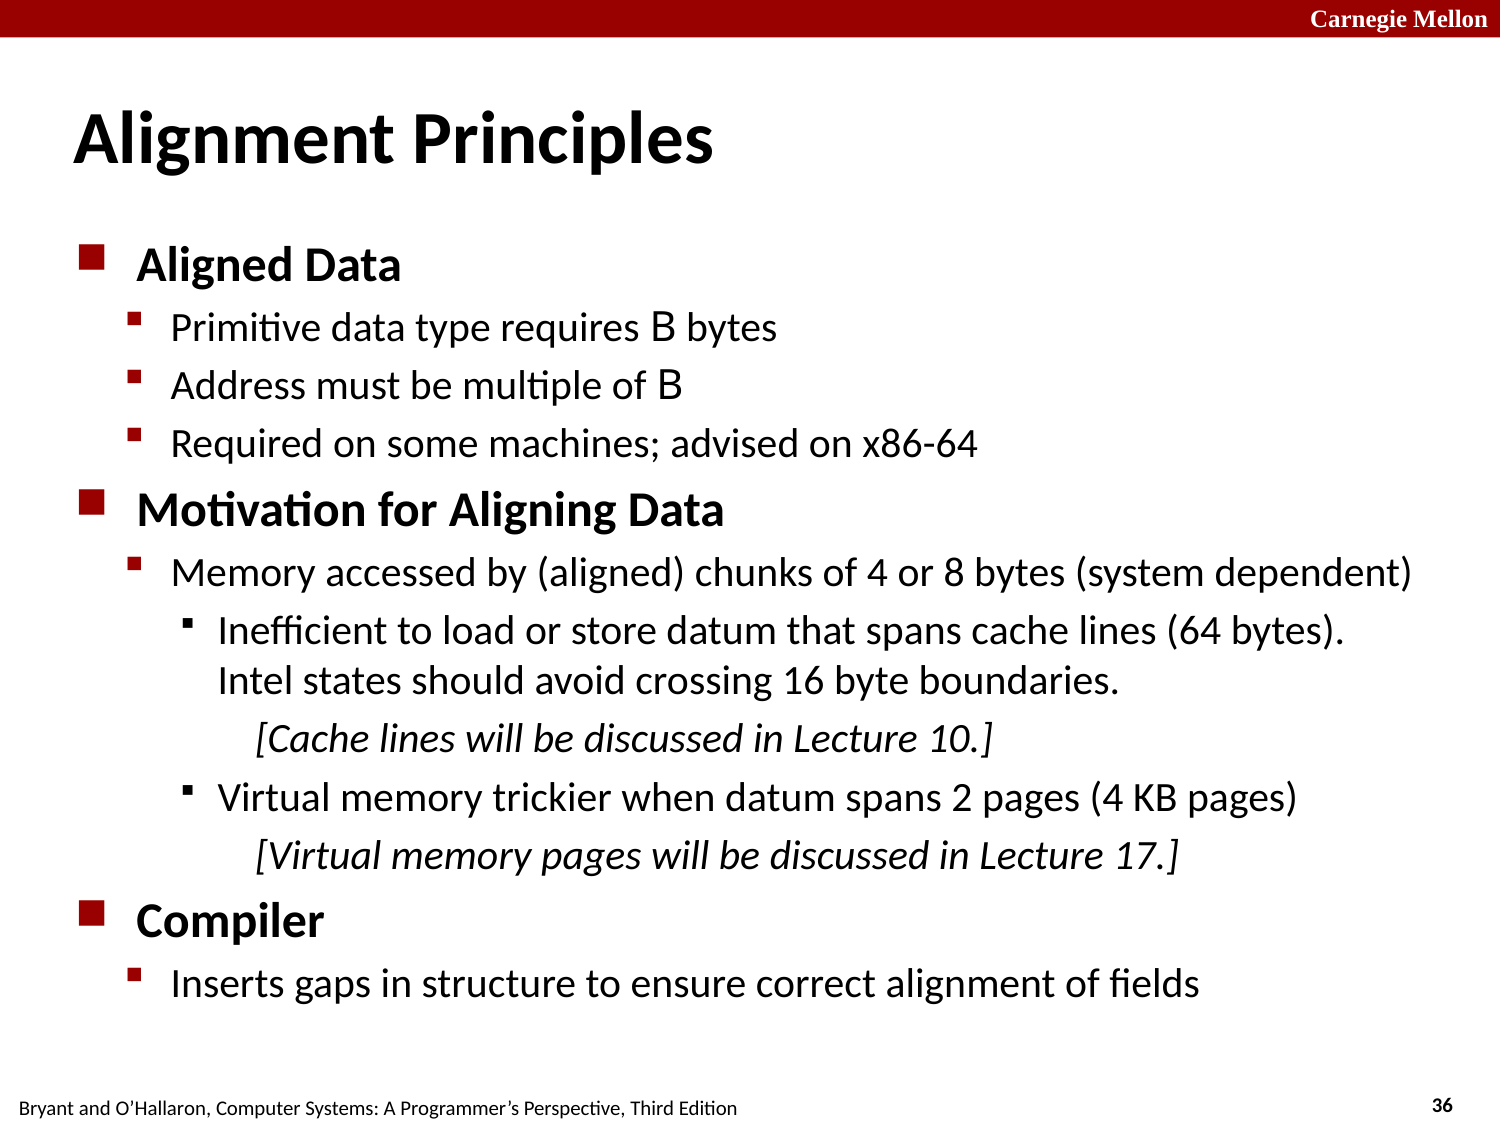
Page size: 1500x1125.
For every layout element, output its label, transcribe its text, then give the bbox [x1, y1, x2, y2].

list Aligned Data Primitive data type requires B bytes Address must be multiple of B Required on some machines; advised on x86-64 Motivation for Aligning Data Memory accessed by (aligned) chunks of 4 or 8 bytes (system dependent) Inefficient to load or store datum that spans cache lines (64 bytes). Intel states should avoid crossing 16 byte boundaries. [Cache lines will be discussed in Lecture 10.] Virtual memory trickier when datum spans 2 pages (4 KB pages) [Virtual memory pages will be discussed in Lecture 17.] Compiler Inserts gaps in structure to ensure correct alignment of fields [64, 223, 1448, 1040]
title Alignment Principles [58, 71, 1305, 197]
